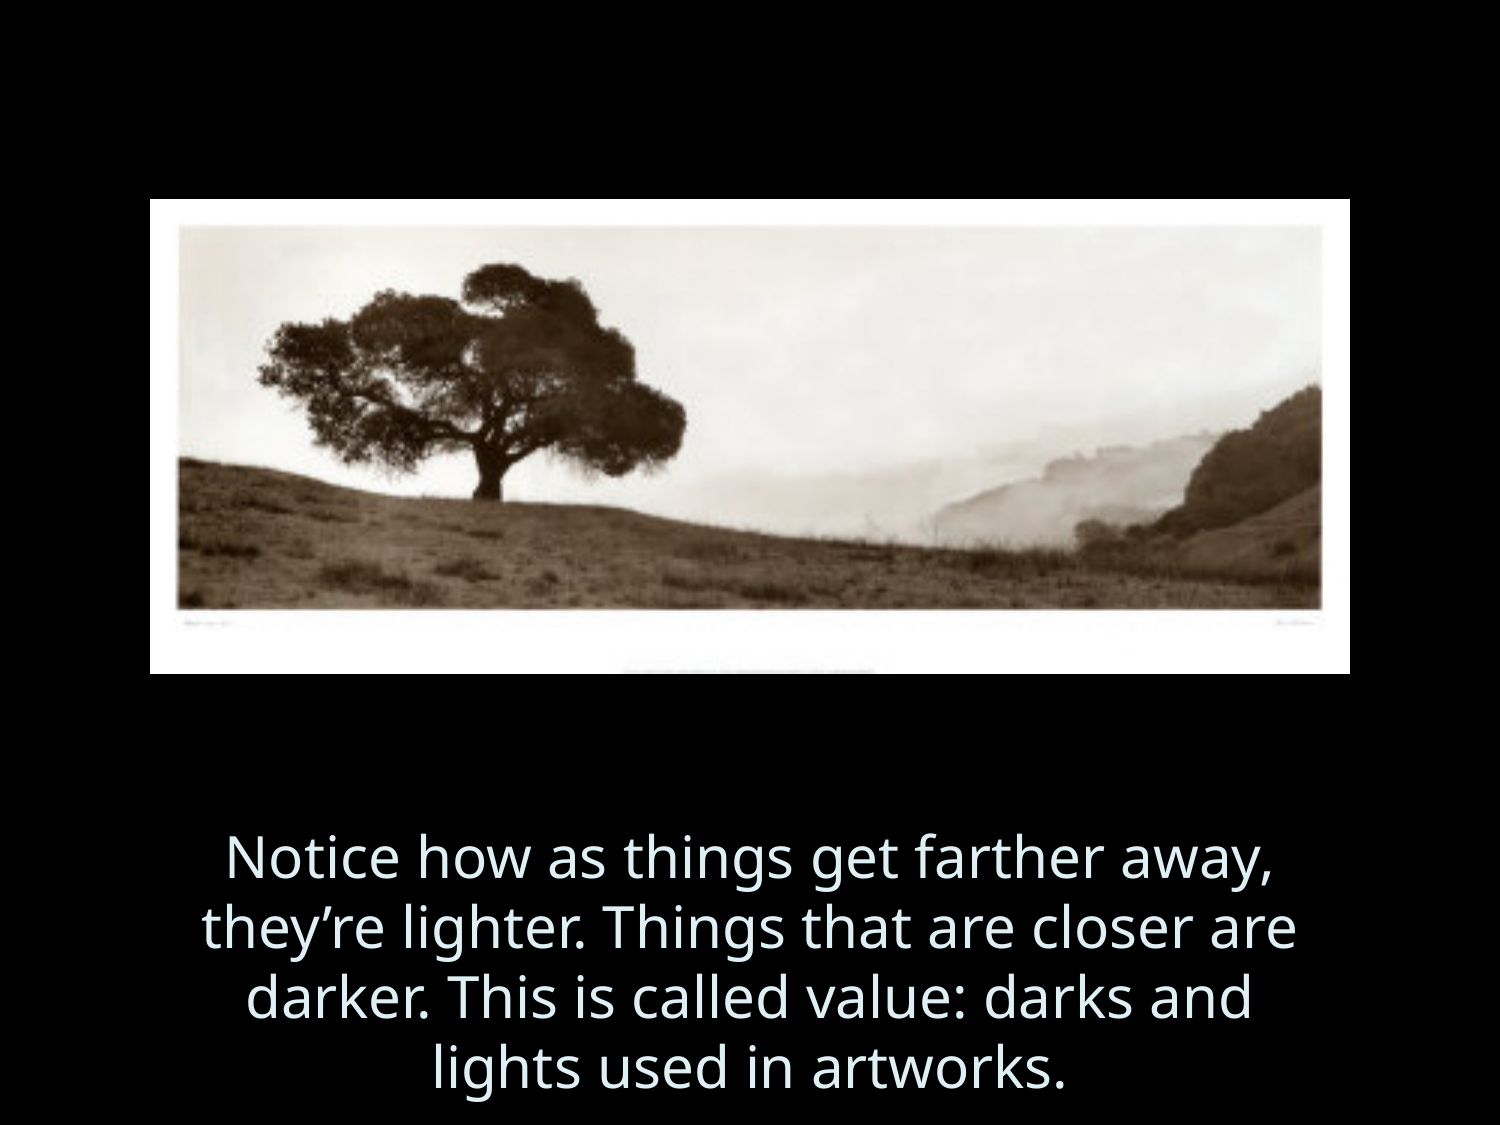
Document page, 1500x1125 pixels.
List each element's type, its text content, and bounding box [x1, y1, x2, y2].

text_box Notice how as things get farther away, they’re lighter. Things that are closer are darker. This is called value: darks and lights used in artworks. [174, 812, 1325, 1108]
picture [150, 199, 1350, 674]
